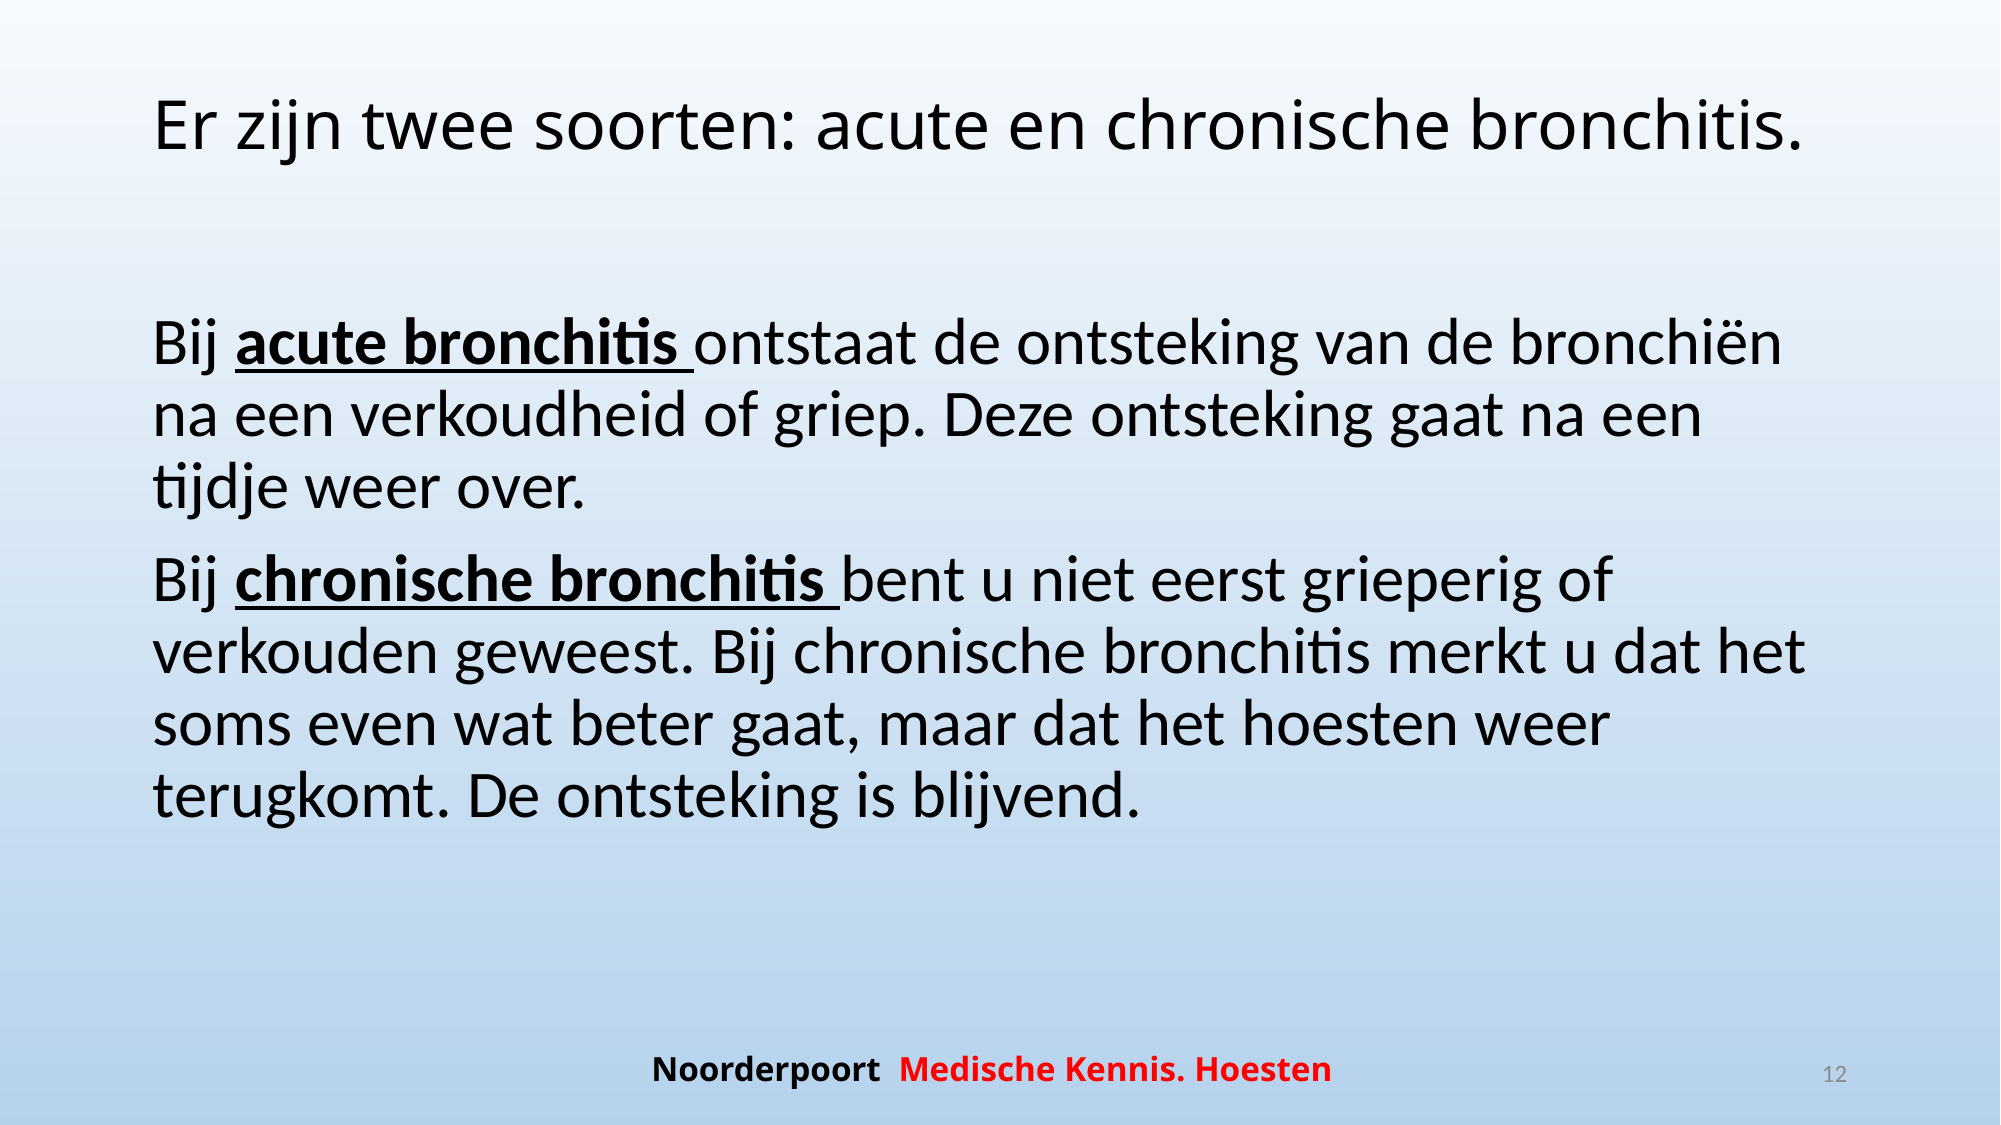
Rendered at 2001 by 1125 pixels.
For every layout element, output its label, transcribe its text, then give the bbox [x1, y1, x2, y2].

slide_number 12 [1412, 1042, 1863, 1103]
list Bij acute bronchitis ontstaat de ontsteking van de bronchiën na een verkoudheid of griep. Deze ontsteking gaat na een tijdje weer over. Bij chronische bronchitis bent u niet eerst grieperig of verkouden geweest. Bij chronische bronchitis merkt u dat het soms even wat beter gaat, maar dat het hoesten weer terugkomt. De ontsteking is blijvend. [137, 299, 1863, 1014]
footer Noorderpoort Medische Kennis. Hoesten [249, 1038, 1770, 1099]
title Er zijn twee soorten: acute en chronische bronchitis. [137, 59, 1863, 278]
